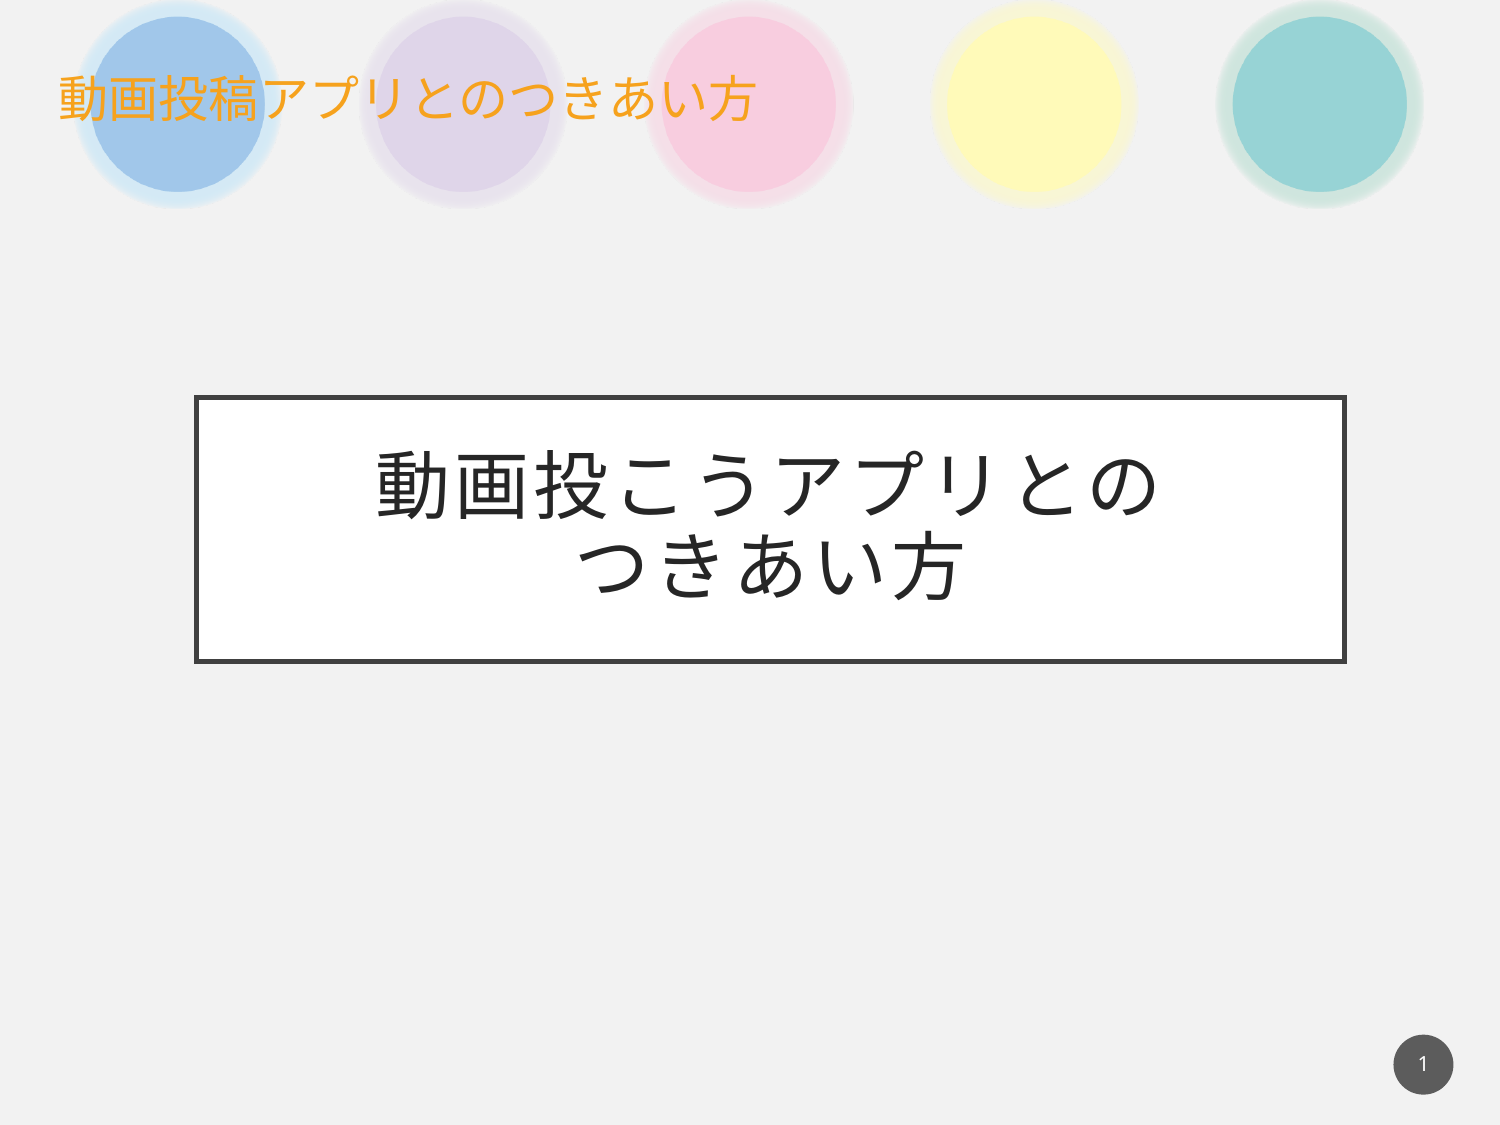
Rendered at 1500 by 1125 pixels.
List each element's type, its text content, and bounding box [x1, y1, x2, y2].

title 動画投こうアプリとの つきあい方 [194, 395, 1347, 664]
picture [73, 0, 1424, 209]
slide_number 1 [1393, 1034, 1454, 1095]
